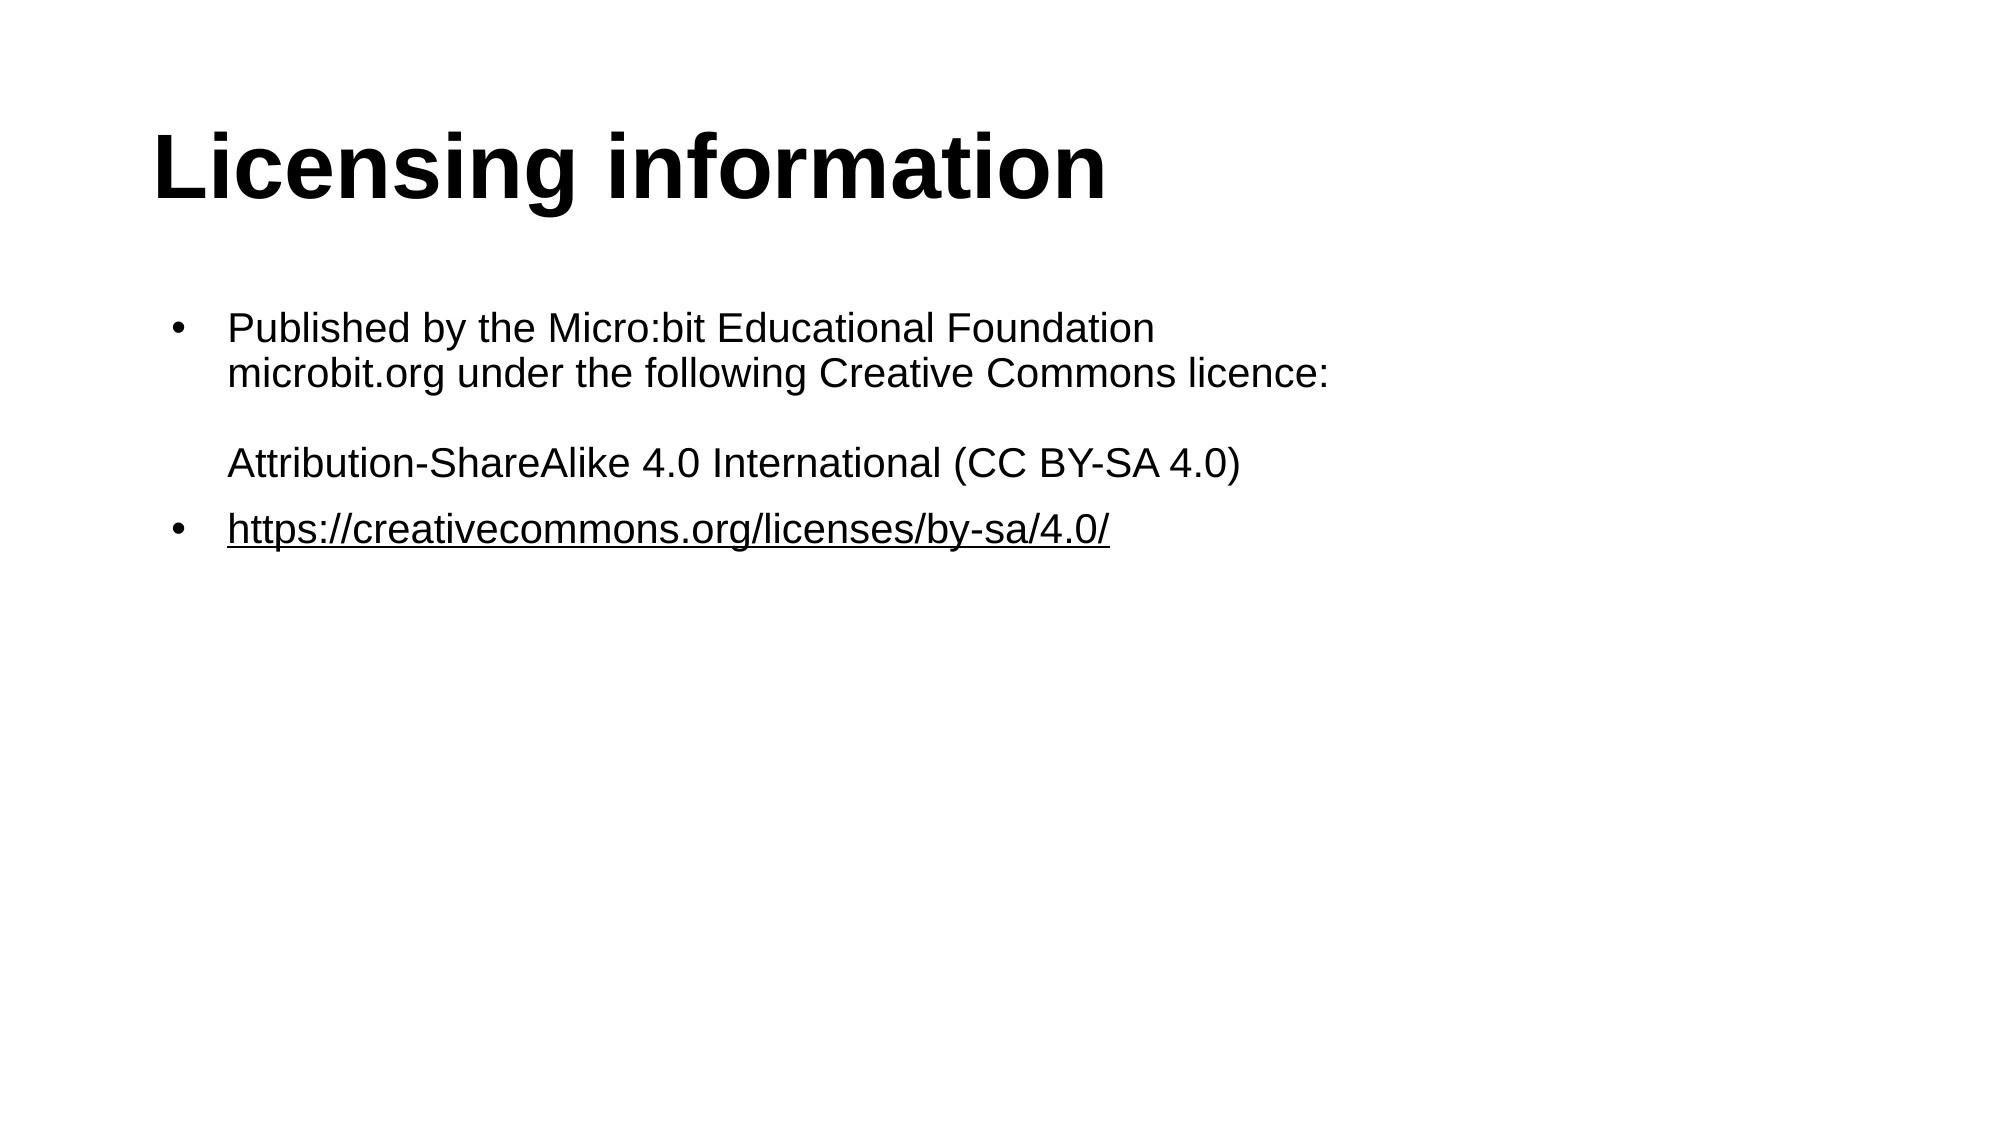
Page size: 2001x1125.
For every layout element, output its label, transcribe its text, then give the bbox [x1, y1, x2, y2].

list Published by the Micro:bit Educational Foundation microbit.org under the following Creative Commons licence: Attribution-ShareAlike 4.0 International (CC BY-SA 4.0) https://creativecommons.org/licenses/by-sa/4.0/ [137, 299, 1863, 1014]
title Licensing information [137, 59, 1863, 278]
